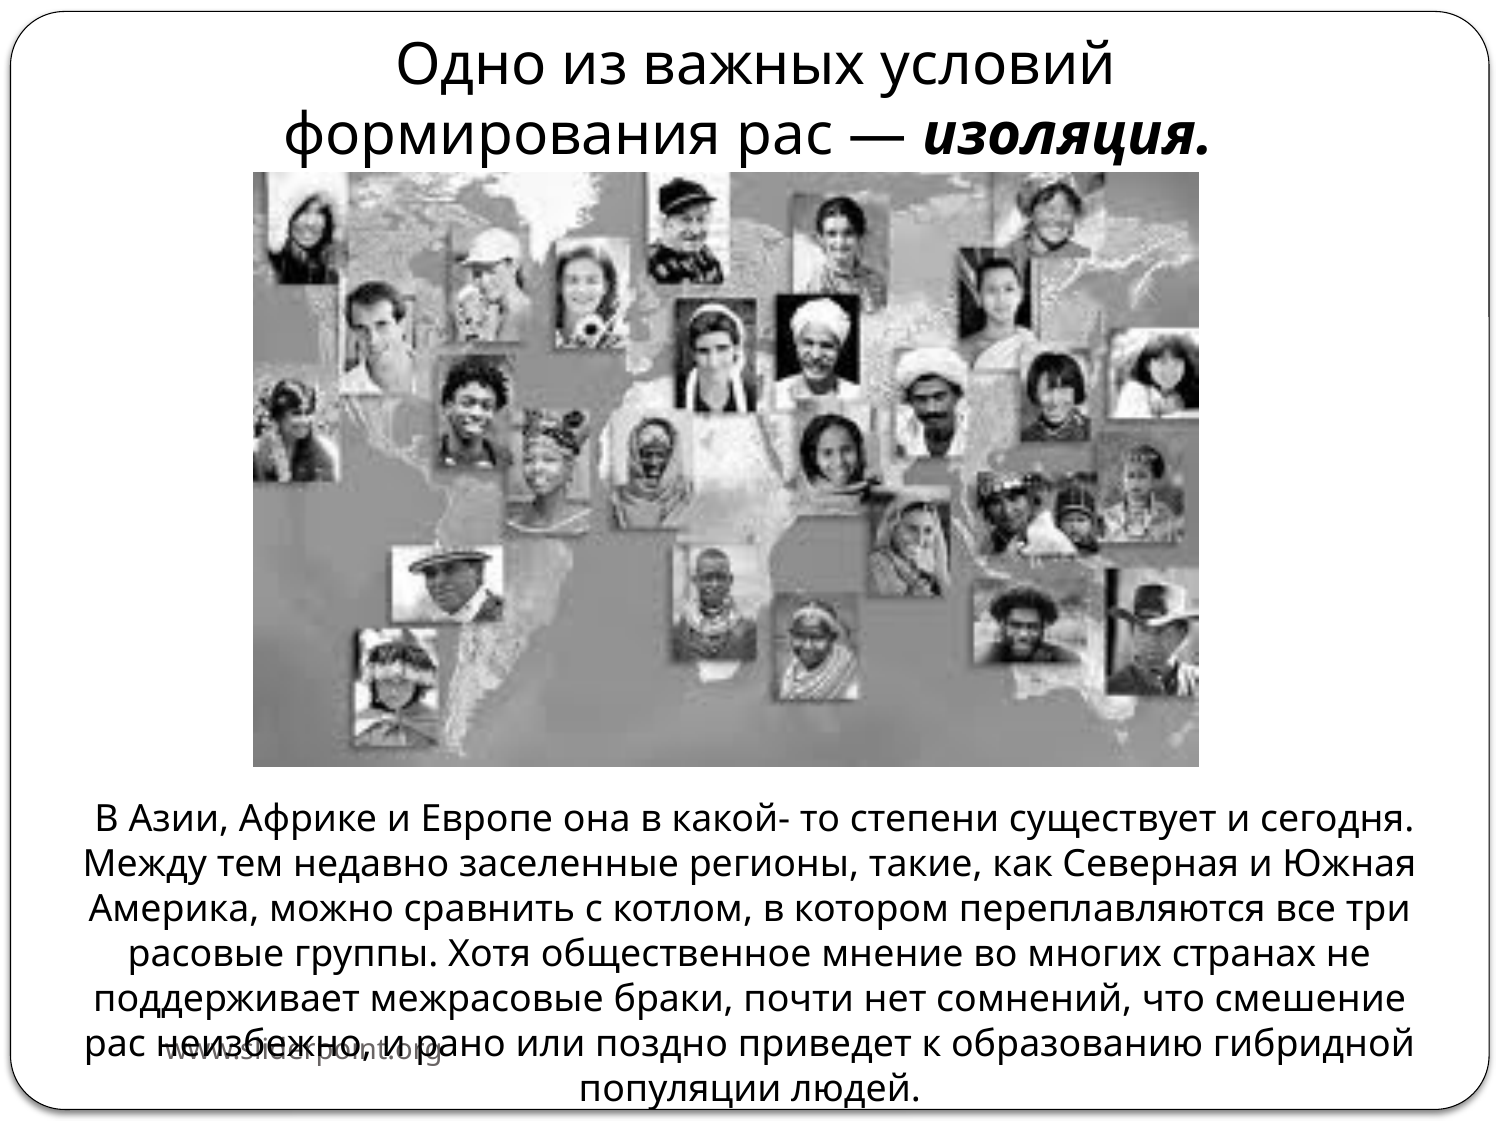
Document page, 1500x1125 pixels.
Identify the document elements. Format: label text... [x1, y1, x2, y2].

picture [253, 172, 1200, 768]
text_box В Азии, Африке и Европе она в какой- то степени существует и сегодня. Между тем недавно заселенные регионы, такие, как Северная и Южная Америка, можно сравнить с котлом, в котором переплавляются все три расовые группы. Хотя общественное мнение во многих странах не поддерживает межрасовые браки, почти нет сомнений, что смешение рас неизбежно, и рано или поздно приведет к образованию гибридной популяции людей. [64, 786, 1436, 1117]
text_box Одно из важных условий формирования рас — изоляция. [242, 19, 1270, 174]
footer www.sliderpoint.org [150, 1012, 800, 1088]
